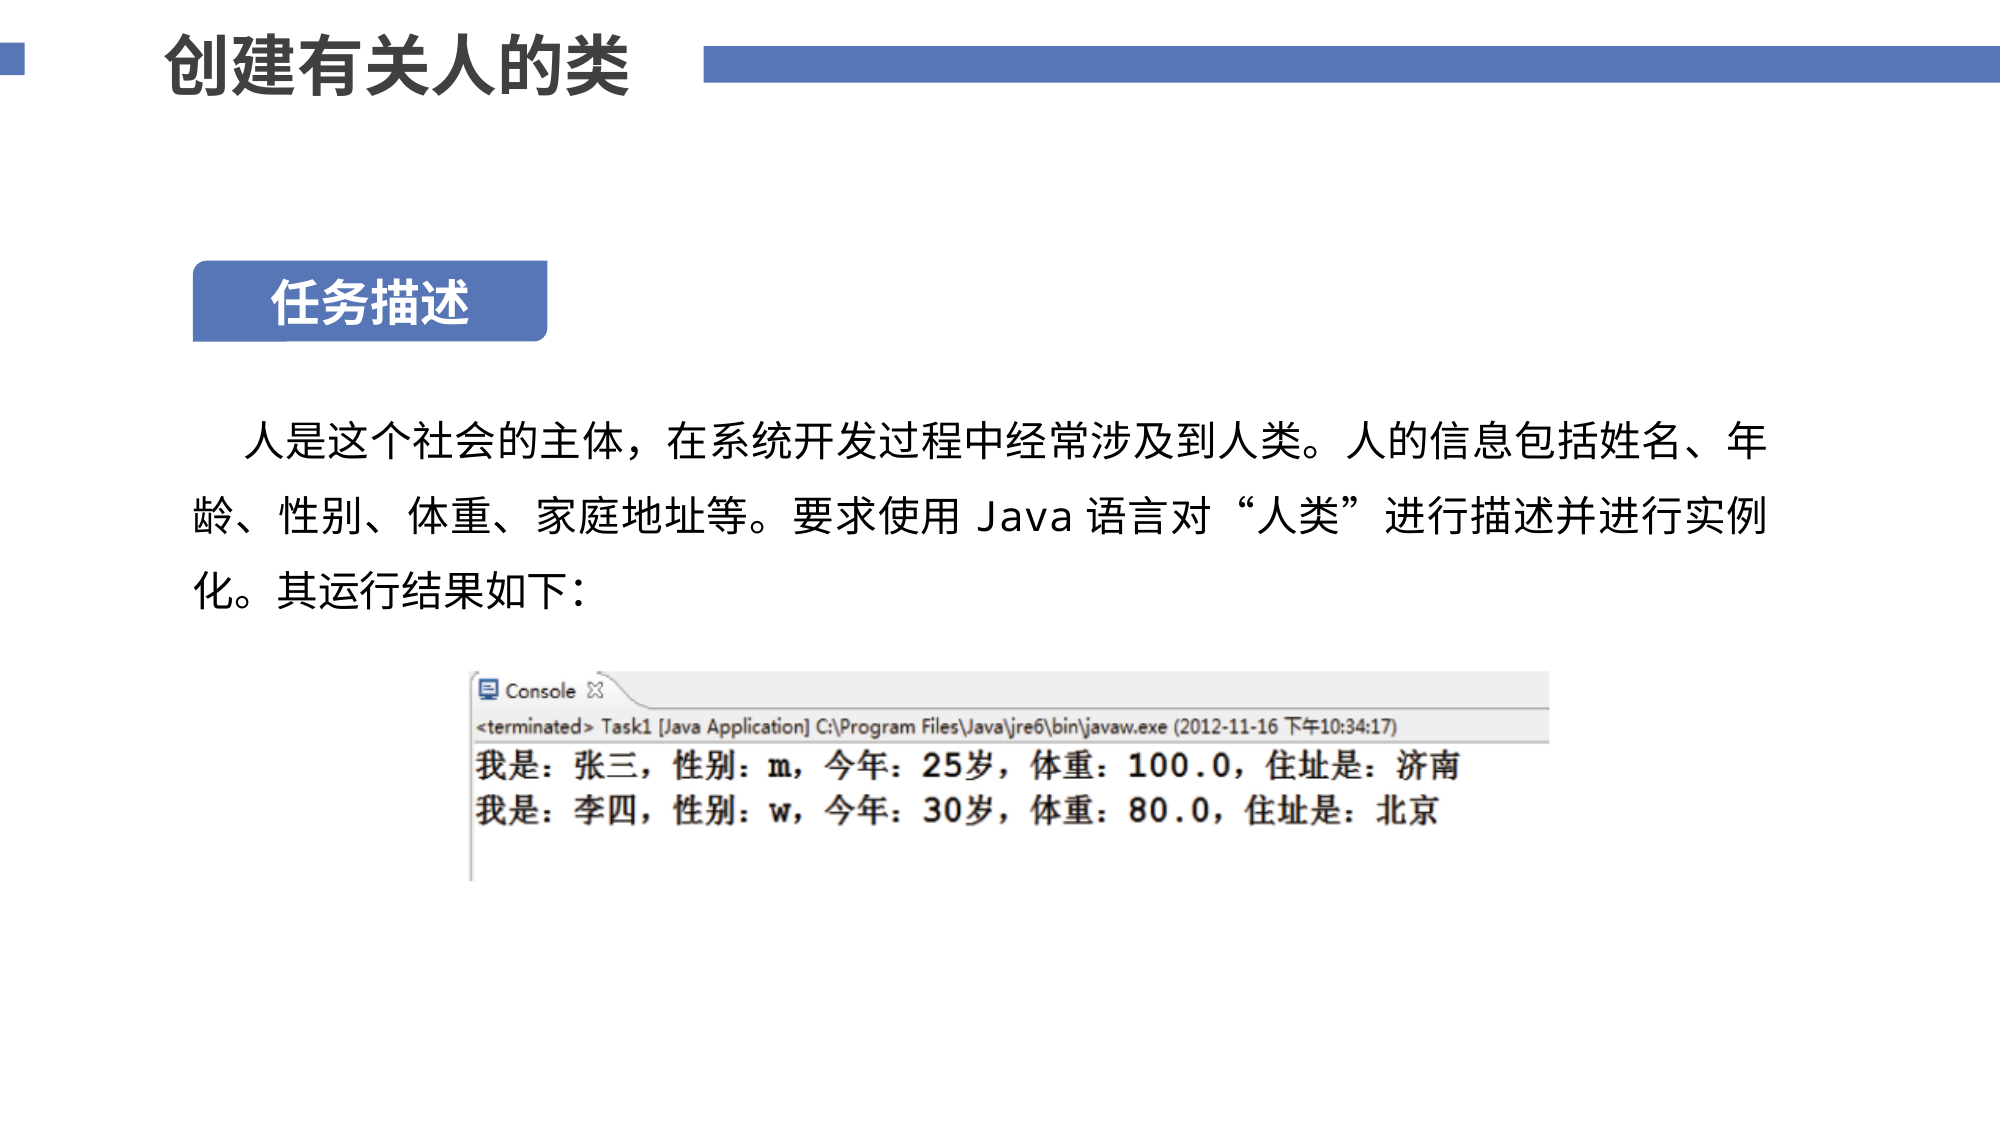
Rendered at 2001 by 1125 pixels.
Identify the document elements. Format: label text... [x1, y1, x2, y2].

text_box 人是这个社会的主体，在系统开发过程中经常涉及到人类。人的信息包括姓名、年龄、性别、体重、家庭地址等。要求使用Java语言对“人类”进行描述并进行实例化。其运行结果如下： [192, 389, 1769, 615]
text_box [0, 41, 26, 76]
text_box 任务描述 [191, 259, 549, 343]
text_box 创建有关人的类 [163, 23, 632, 104]
text_box [702, 45, 2000, 84]
picture [414, 613, 1586, 913]
